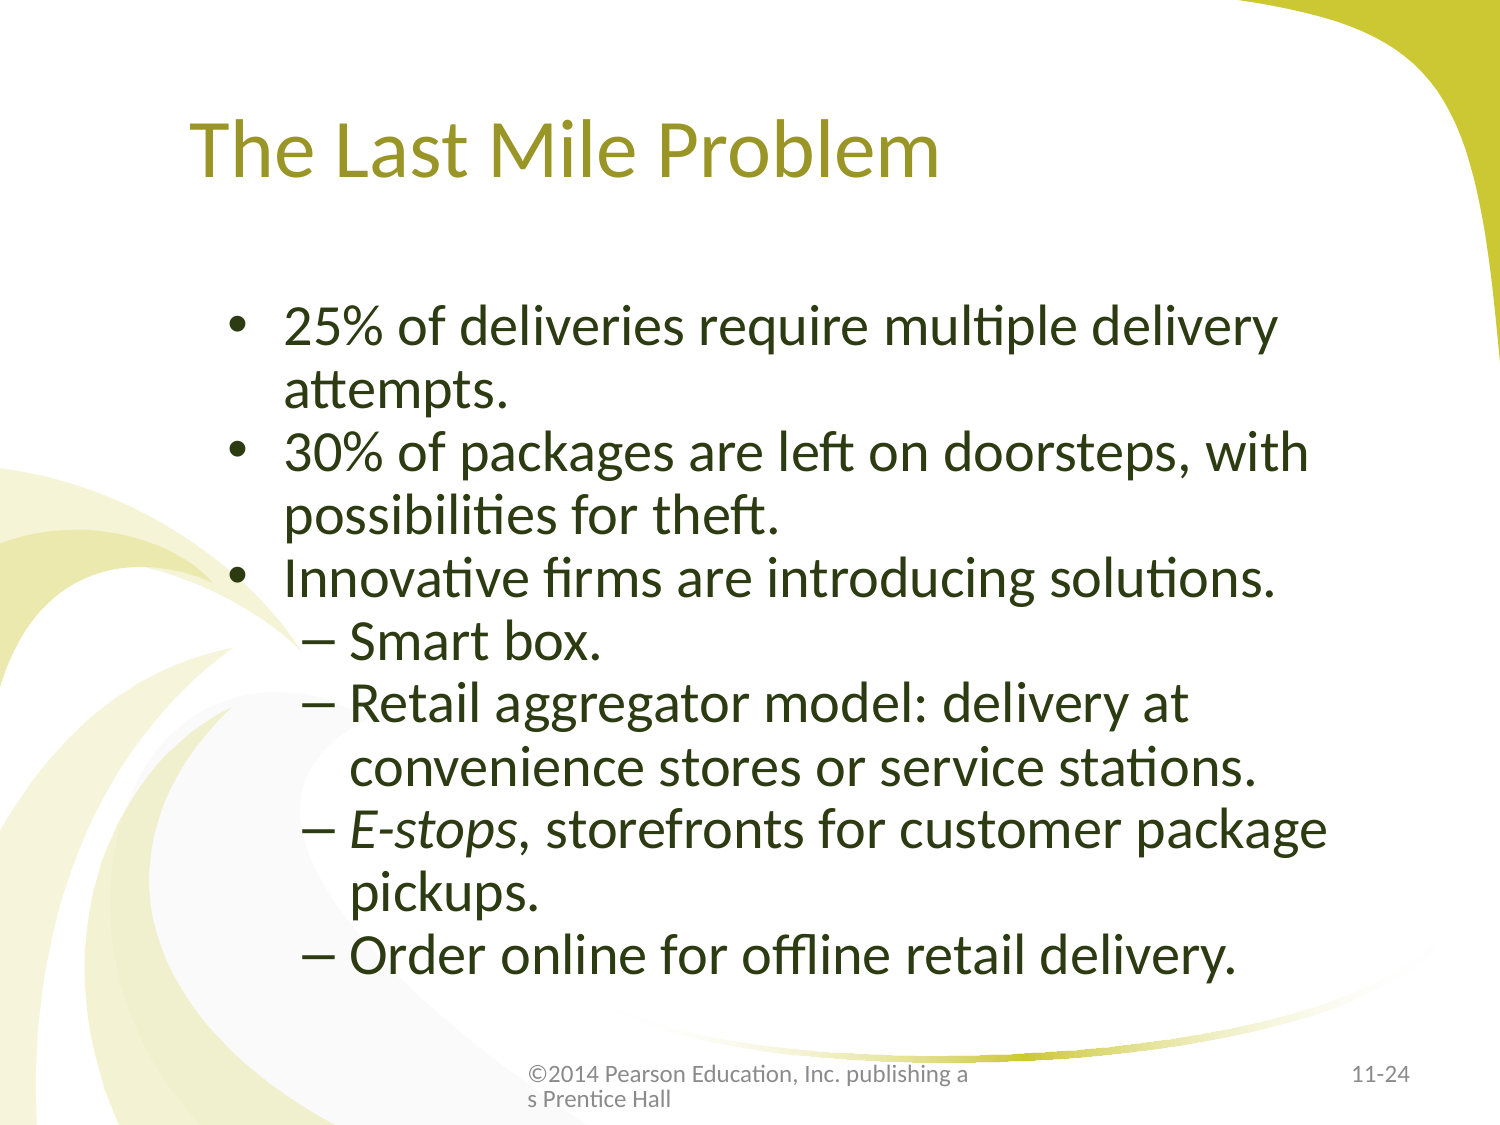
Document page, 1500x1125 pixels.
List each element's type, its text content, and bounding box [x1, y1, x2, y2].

title The Last Mile Problem [174, 37, 1451, 250]
list 25% of deliveries require multiple delivery attempts. 30% of packages are left on doorsteps, with possibilities for theft. Innovative firms are introducing solutions. Smart box. Retail aggregator model: delivery at convenience stores or service stations. E-stops, storefronts for customer package pickups. Order online for offline retail delivery. [212, 287, 1450, 1000]
footer ©2014 Pearson Education, Inc. publishing as Prentice Hall [512, 1042, 988, 1103]
slide_number 11-24 [1074, 1042, 1425, 1103]
